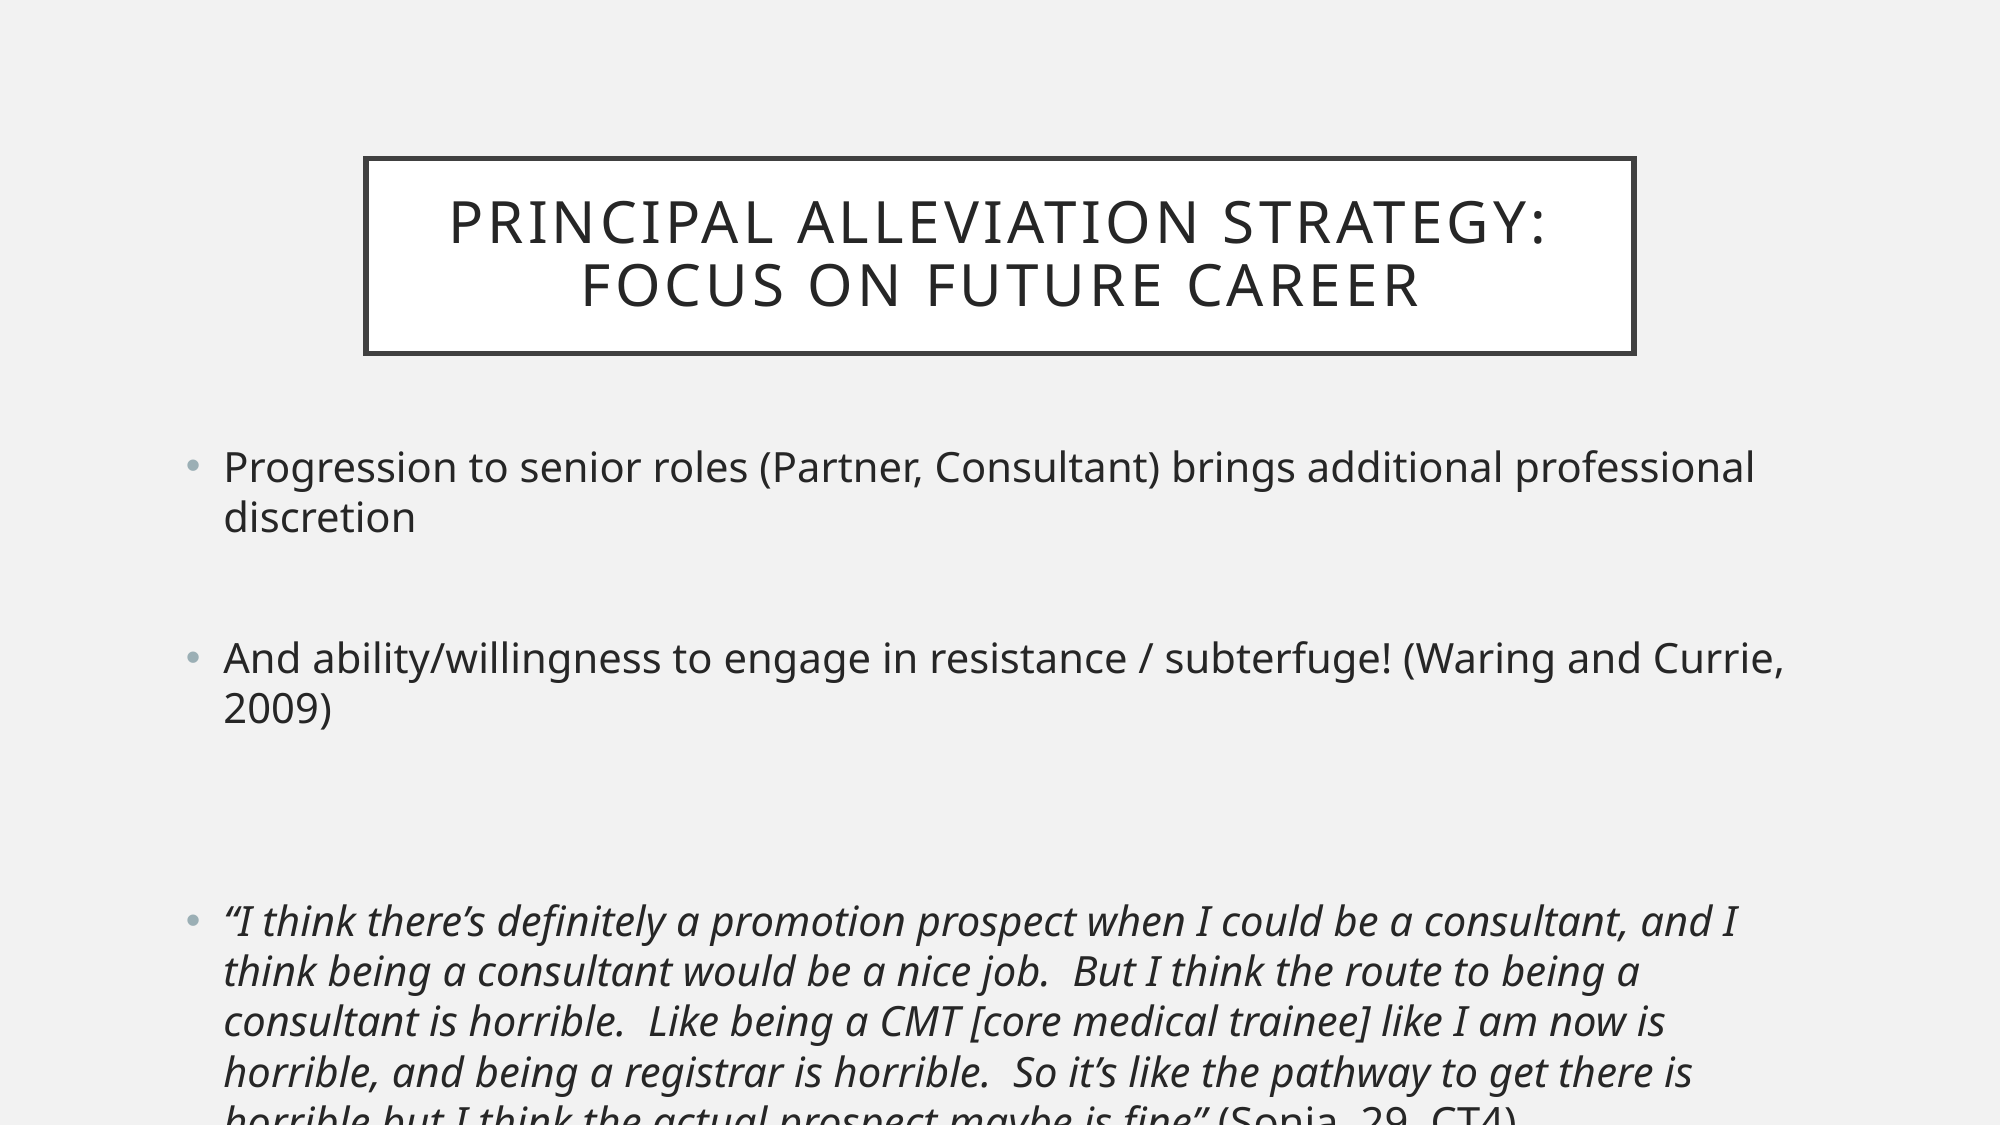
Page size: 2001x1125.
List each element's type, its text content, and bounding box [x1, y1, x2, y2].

list Progression to senior roles (Partner, Consultant) brings additional professional discretion And ability/willingness to engage in resistance / subterfuge! (Waring and Currie, 2009) “I think there’s definitely a promotion prospect when I could be a consultant, and I think being a consultant would be a nice job. But I think the route to being a consultant is horrible. Like being a CMT [core medical trainee] like I am now is horrible, and being a registrar is horrible. So it’s like the pathway to get there is horrible but I think the actual prospect maybe is fine” (Sonia, 29, CT4) [170, 432, 1832, 1125]
title Principal alleviation strategy: focus on future career [363, 156, 1637, 356]
